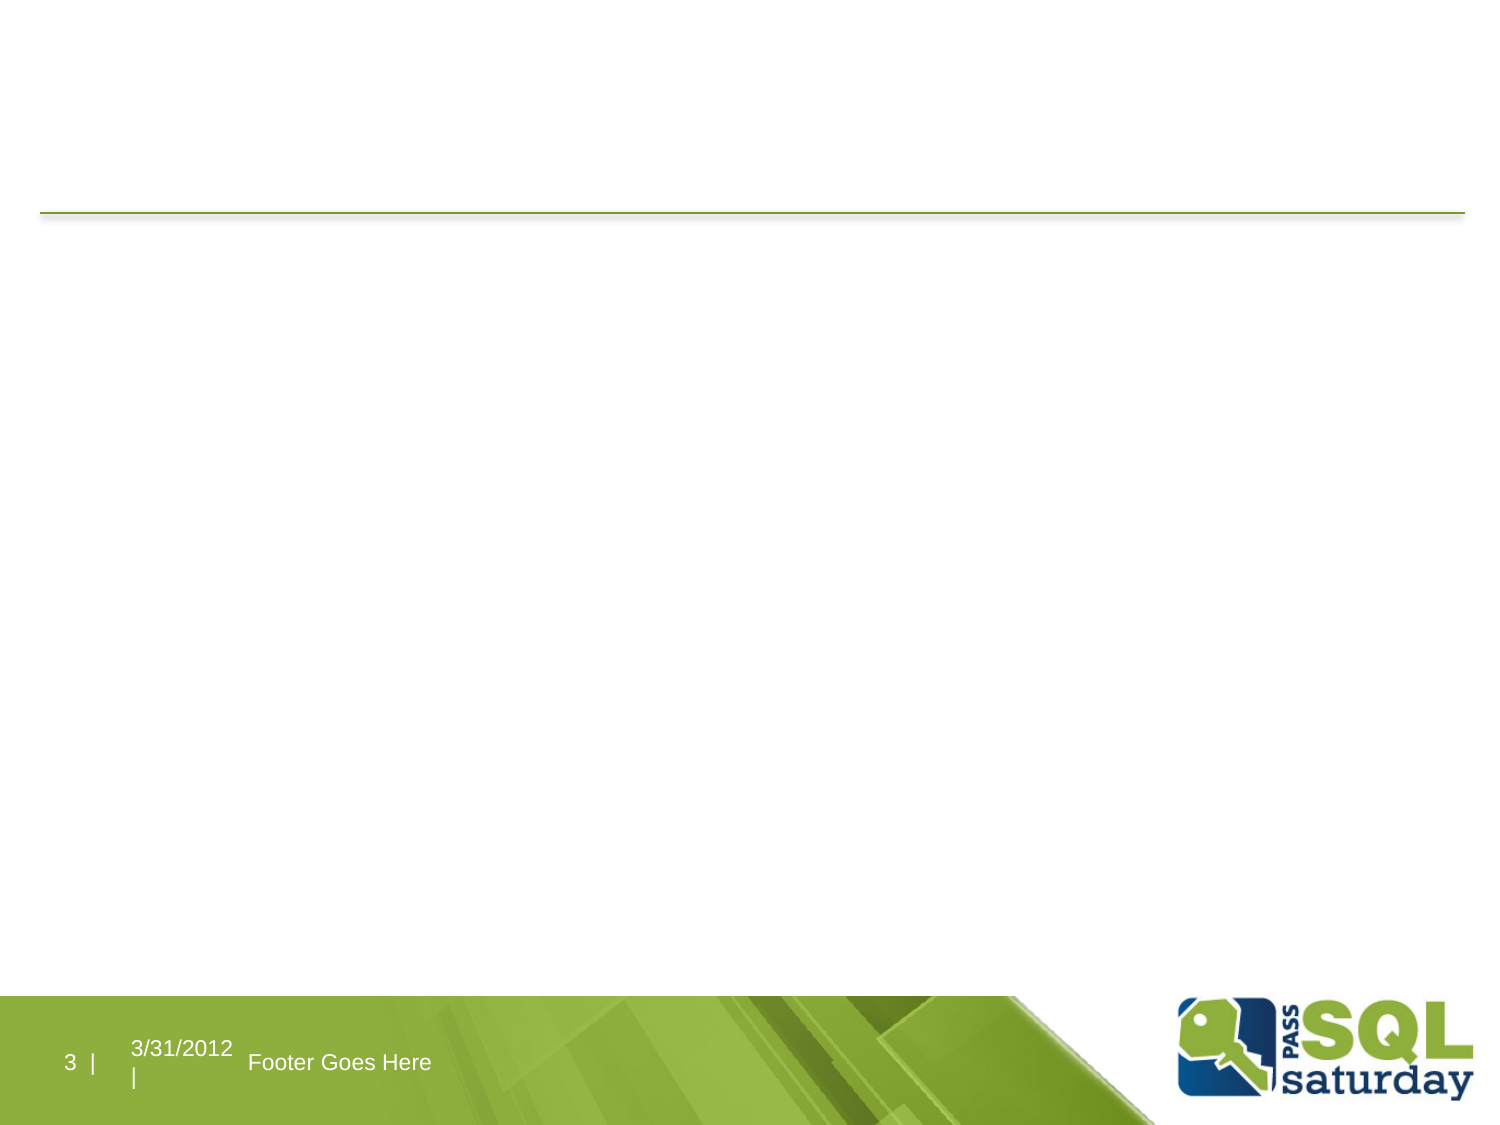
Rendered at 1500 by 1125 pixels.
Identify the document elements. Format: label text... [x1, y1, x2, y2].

slide_number 3 | [37, 1031, 124, 1092]
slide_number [124, 1031, 232, 1092]
picture [0, 969, 1483, 1125]
footer Footer Goes Here [232, 1031, 751, 1092]
